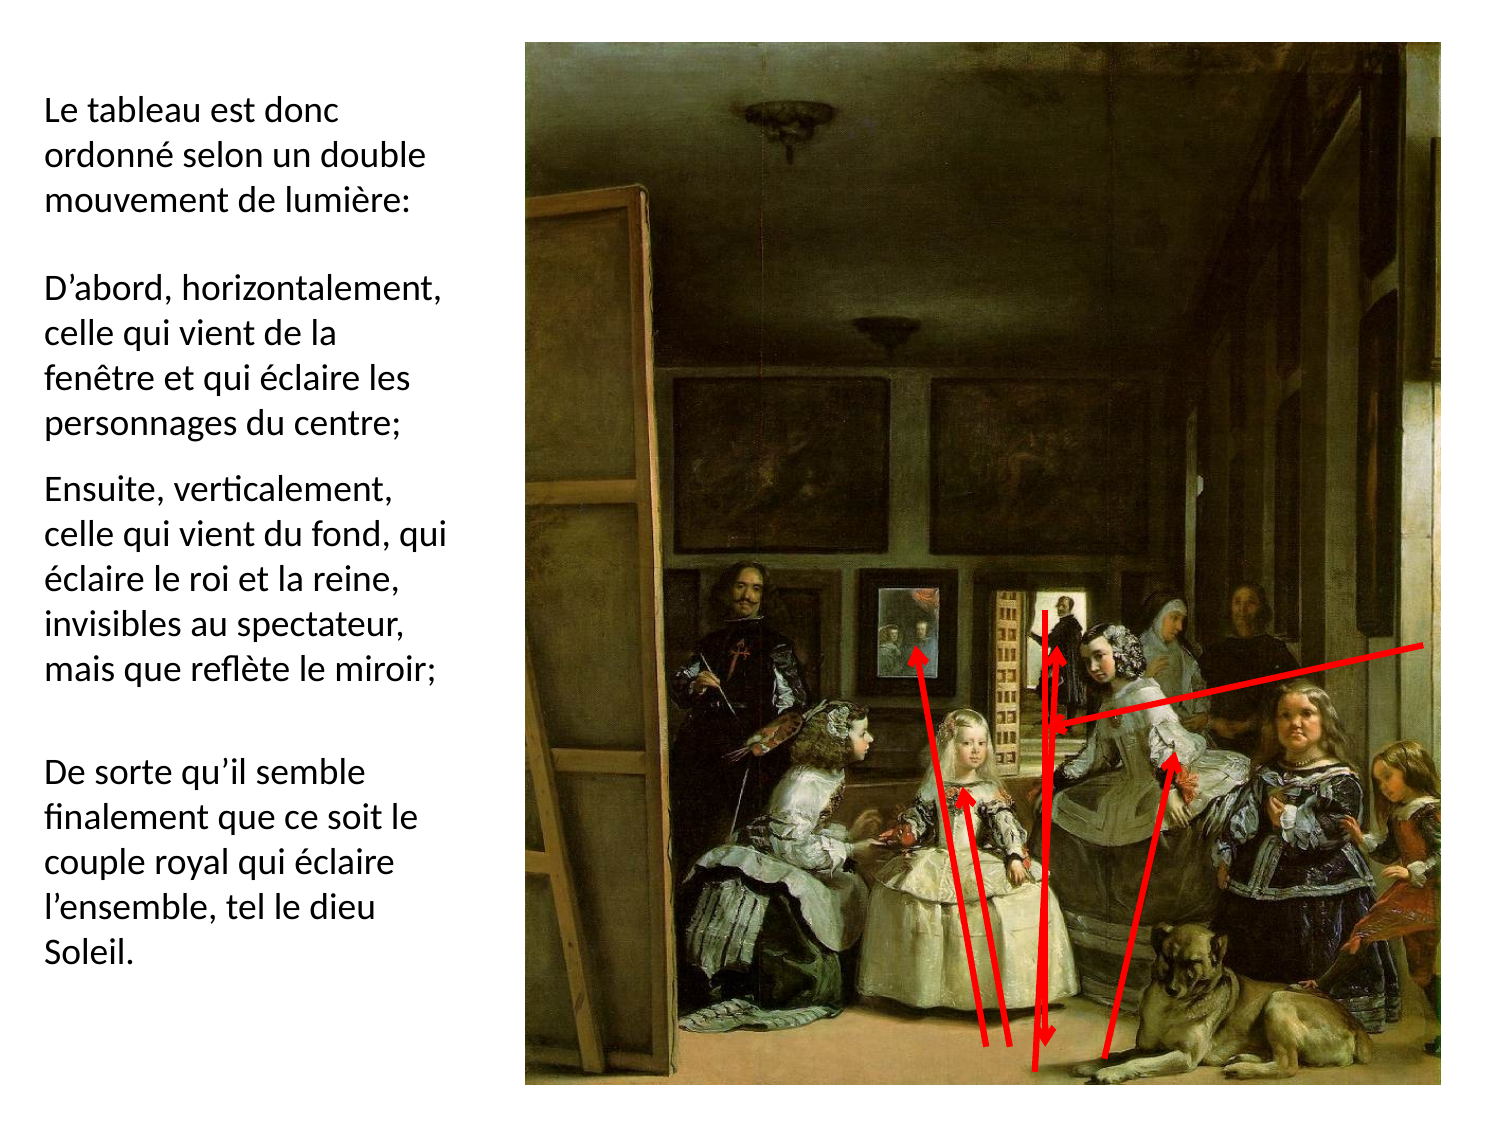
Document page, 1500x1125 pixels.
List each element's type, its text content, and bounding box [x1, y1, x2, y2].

picture [525, 42, 1441, 1085]
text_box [1104, 751, 1176, 1059]
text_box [1059, 644, 1424, 729]
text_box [915, 644, 987, 1048]
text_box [1034, 644, 1058, 1072]
text_box D’abord, horizontalement, celle qui vient de la fenêtre et qui éclaire les personnages du centre; [29, 255, 467, 451]
text_box Le tableau est donc ordonné selon un double mouvement de lumière: [29, 78, 467, 228]
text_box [962, 786, 1010, 1047]
text_box De sorte qu’il semble finalement que ce soit le couple royal qui éclaire l’ensemble, tel le dieu Soleil. [29, 739, 467, 980]
text_box Ensuite, verticalement, celle qui vient du fond, qui éclaire le roi et la reine, invisibles au spectateur, mais que reflète le miroir; [29, 456, 467, 696]
